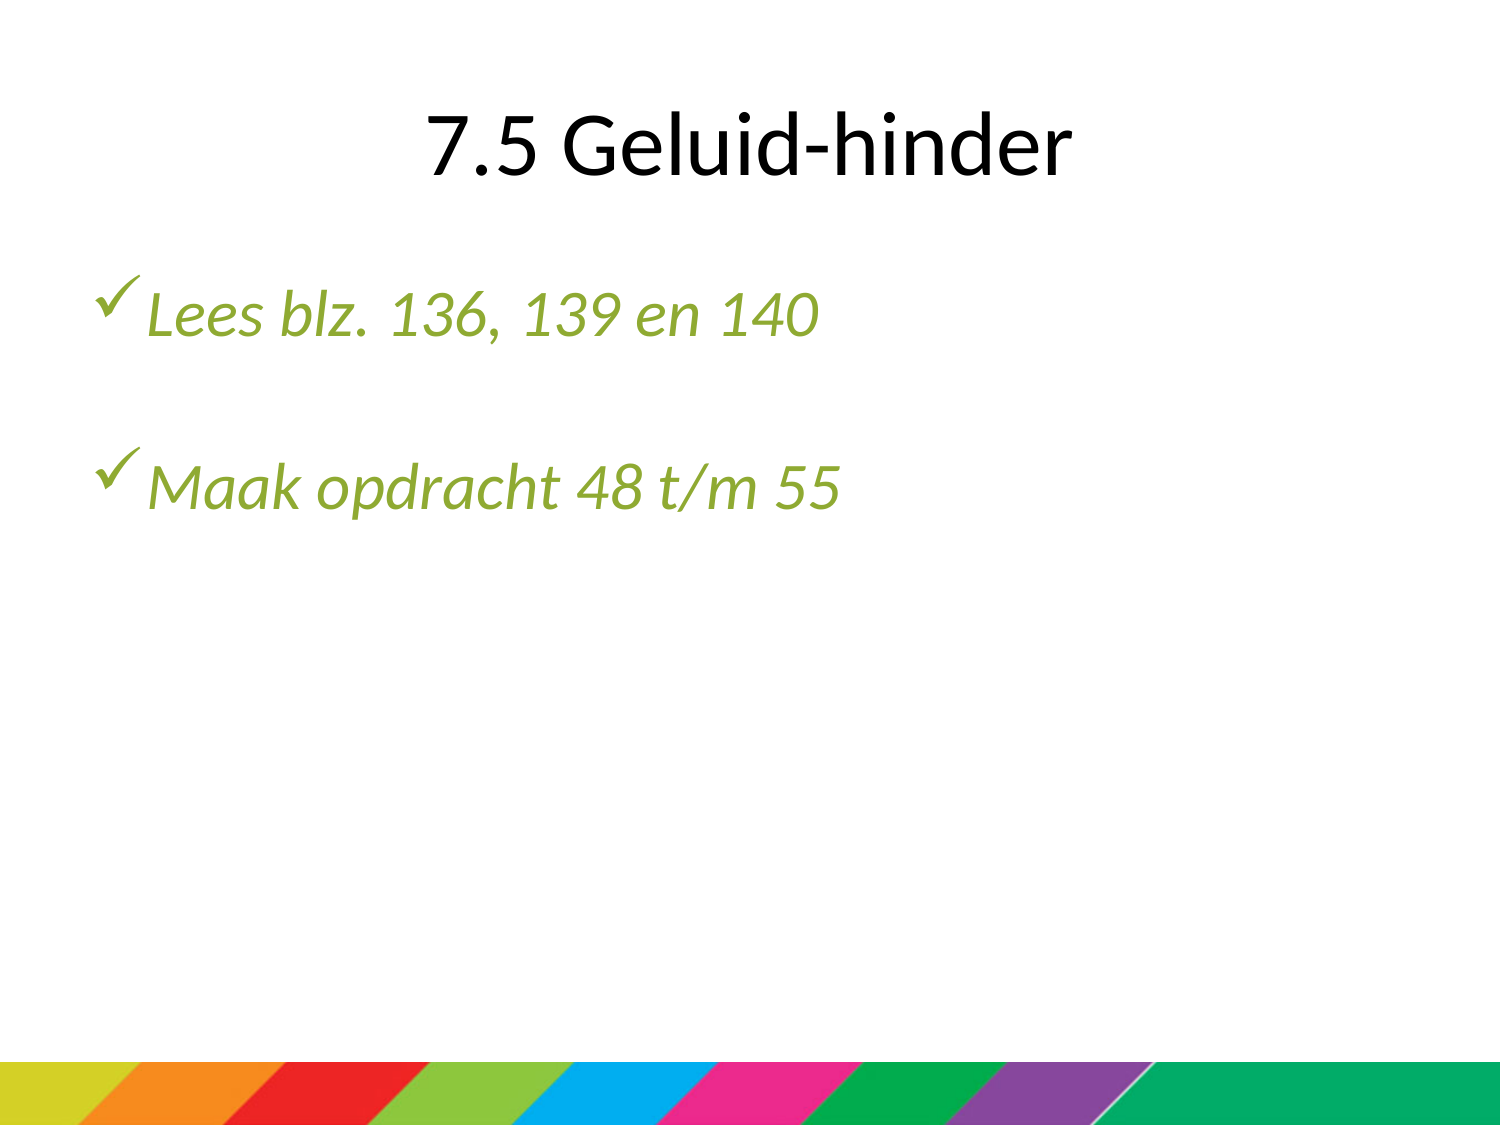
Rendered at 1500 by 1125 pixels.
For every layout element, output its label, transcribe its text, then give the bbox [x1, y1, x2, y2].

picture [0, 1062, 574, 1125]
picture [656, 1062, 1500, 1125]
title 7.5 Geluid-hinder [75, 45, 1425, 233]
list Lees blz. 136, 139 en 140 Maak opdracht 48 t/m 55 [75, 262, 1425, 1005]
